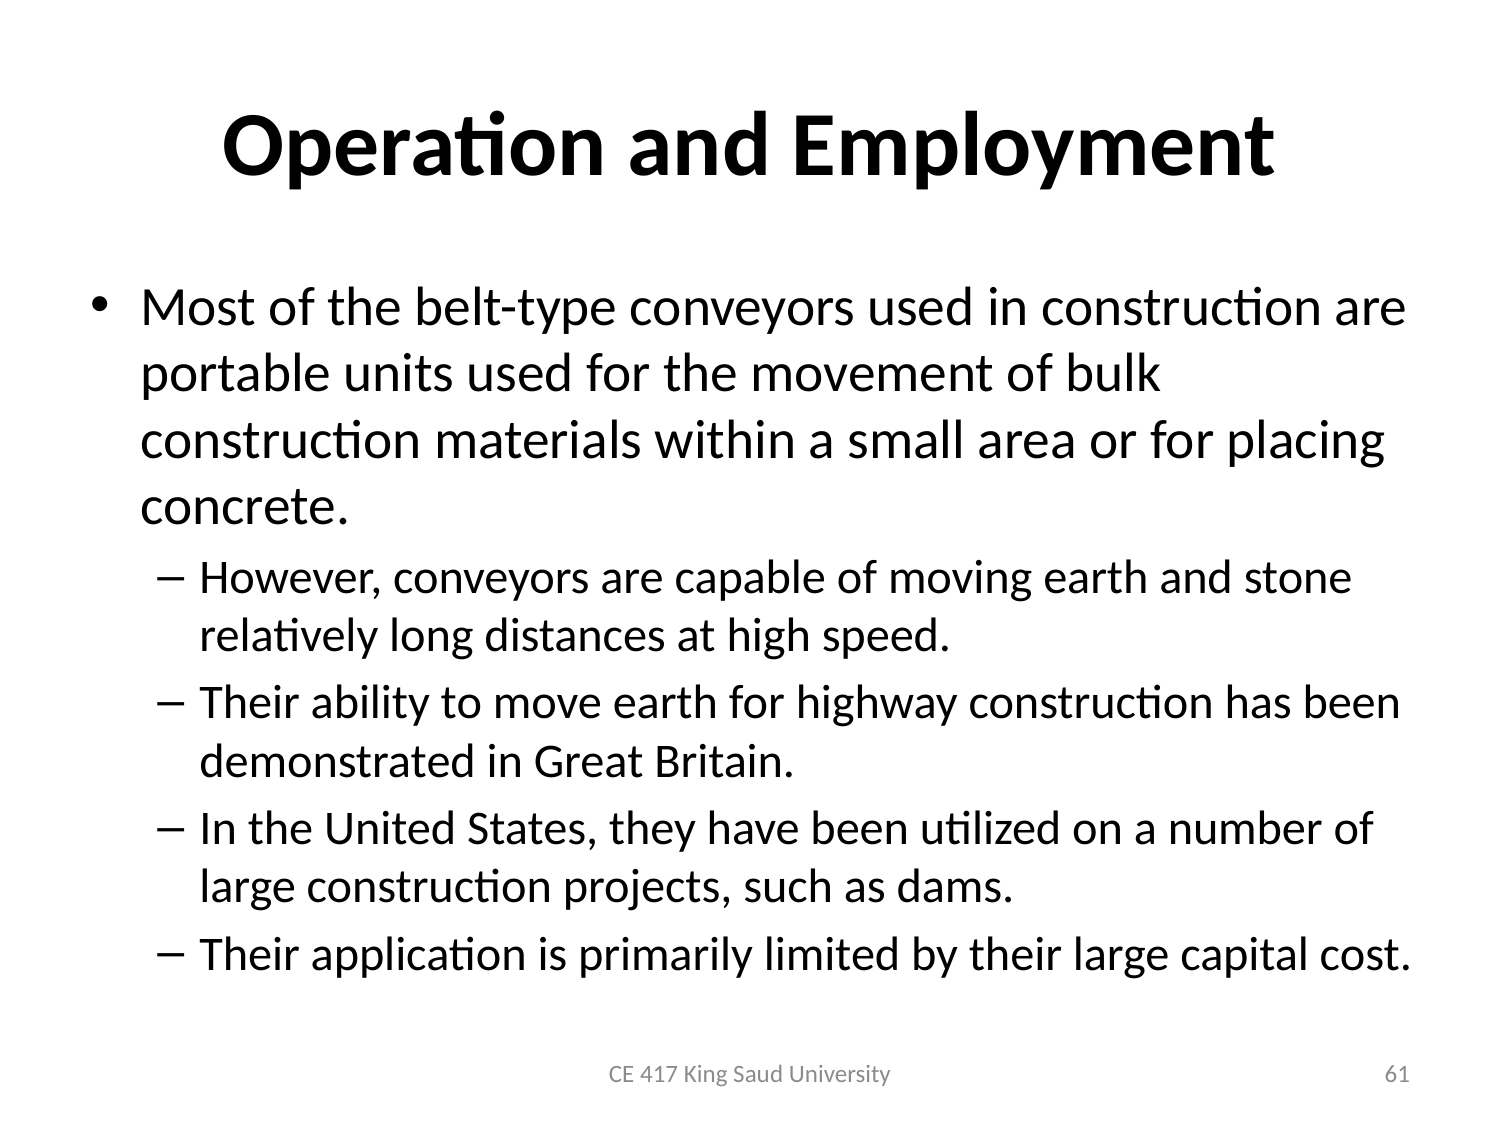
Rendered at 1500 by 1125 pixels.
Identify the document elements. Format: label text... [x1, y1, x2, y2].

slide_number 61 [1074, 1042, 1425, 1103]
footer CE 417 King Saud University [512, 1042, 988, 1103]
list Most of the belt-type conveyors used in construction are portable units used for the movement of bulk construction materials within a small area or for placing concrete. However, conveyors are capable of moving earth and stone relatively long distances at high speed. Their ability to move earth for highway construction has been demonstrated in Great Britain. In the United States, they have been utilized on a number of large construction projects, such as dams. Their application is primarily limited by their large capital cost. [75, 262, 1450, 1038]
title Operation and Employment [75, 45, 1425, 233]
